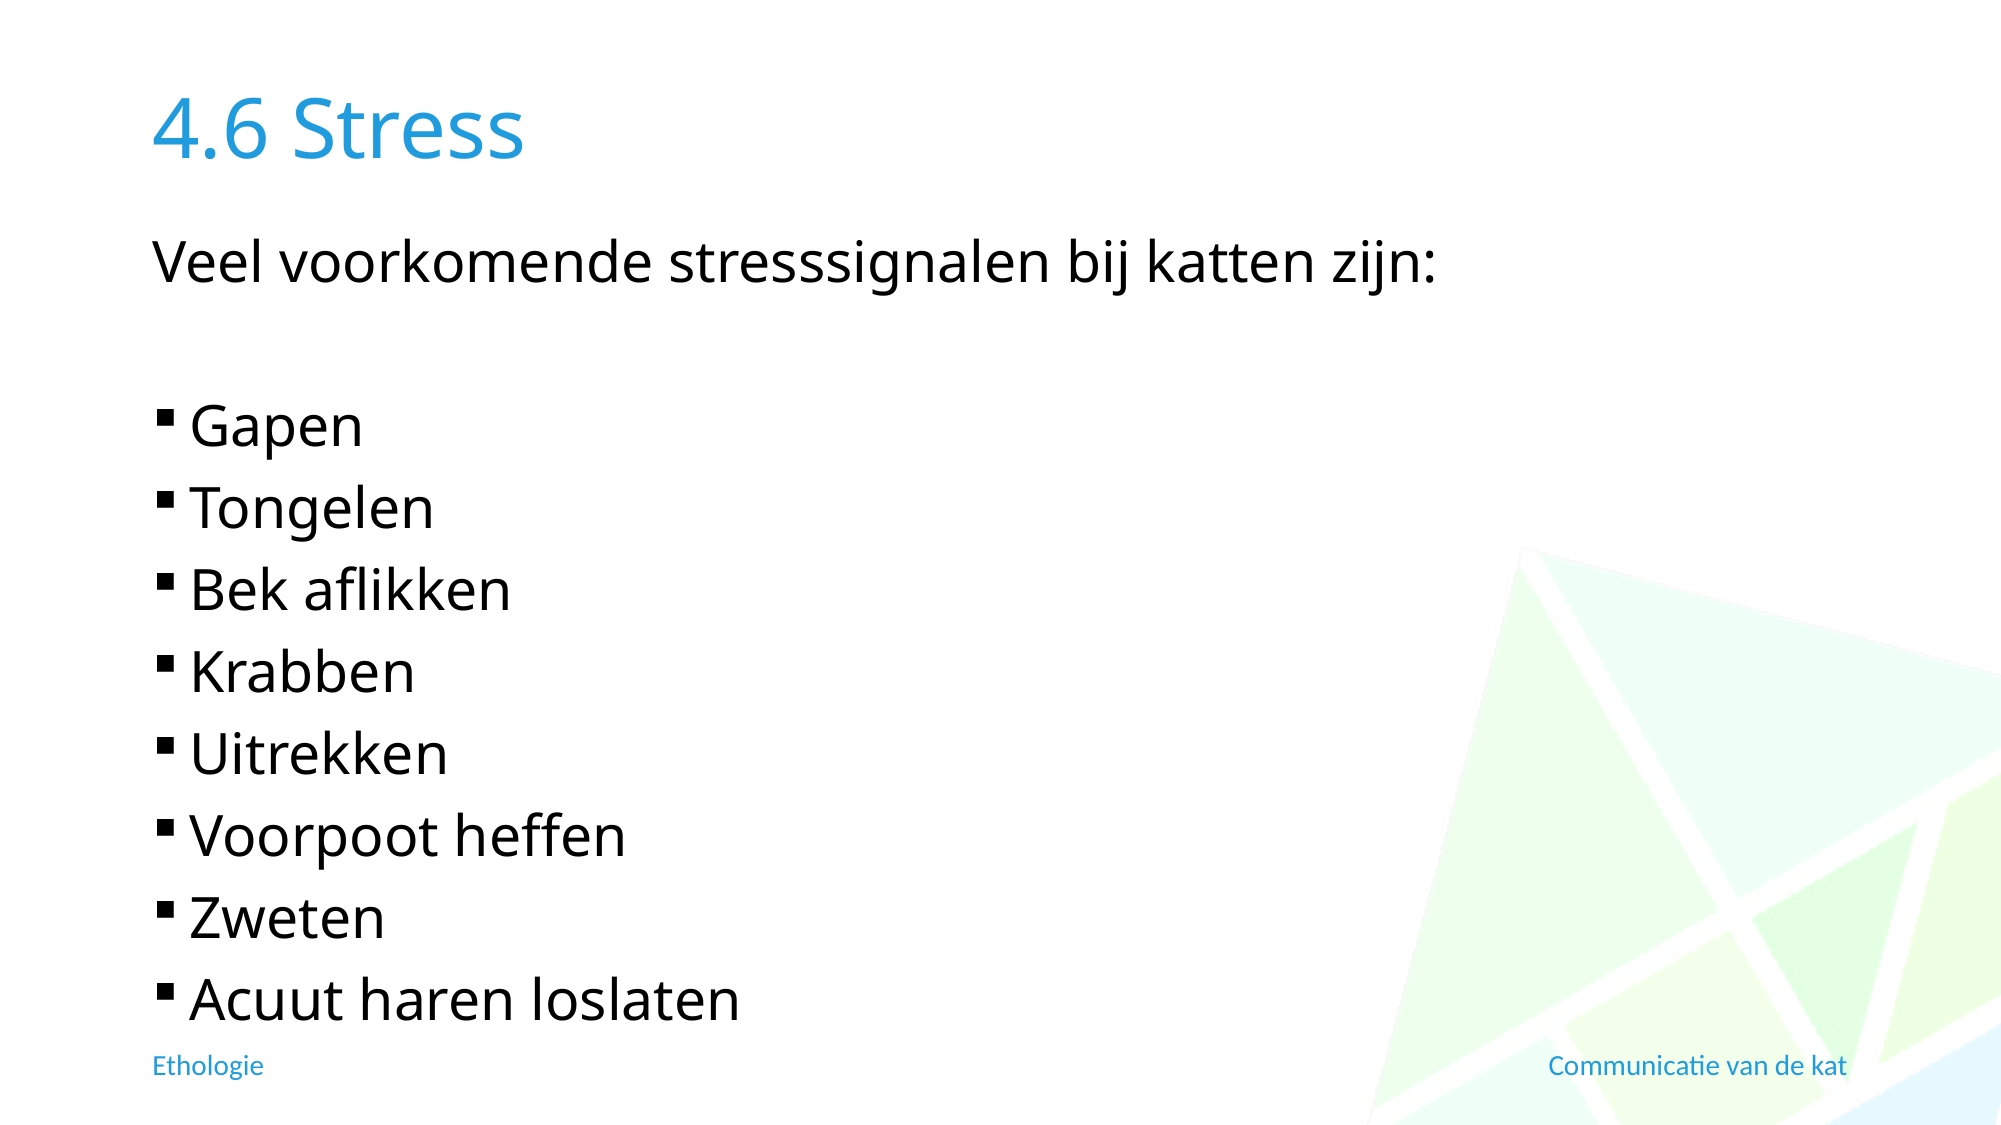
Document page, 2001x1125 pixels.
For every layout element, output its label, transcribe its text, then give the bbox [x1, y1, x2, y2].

list Ethologie [137, 1042, 588, 1103]
title 4.6 Stress [137, 59, 1863, 203]
list Communicatie van de kat [1412, 1042, 1863, 1103]
list Veel voorkomende stresssignalen bij katten zijn: Gapen Tongelen Bek aflikken Krabben Uitrekken Voorpoot heffen Zweten Acuut haren loslaten [137, 226, 1863, 1043]
